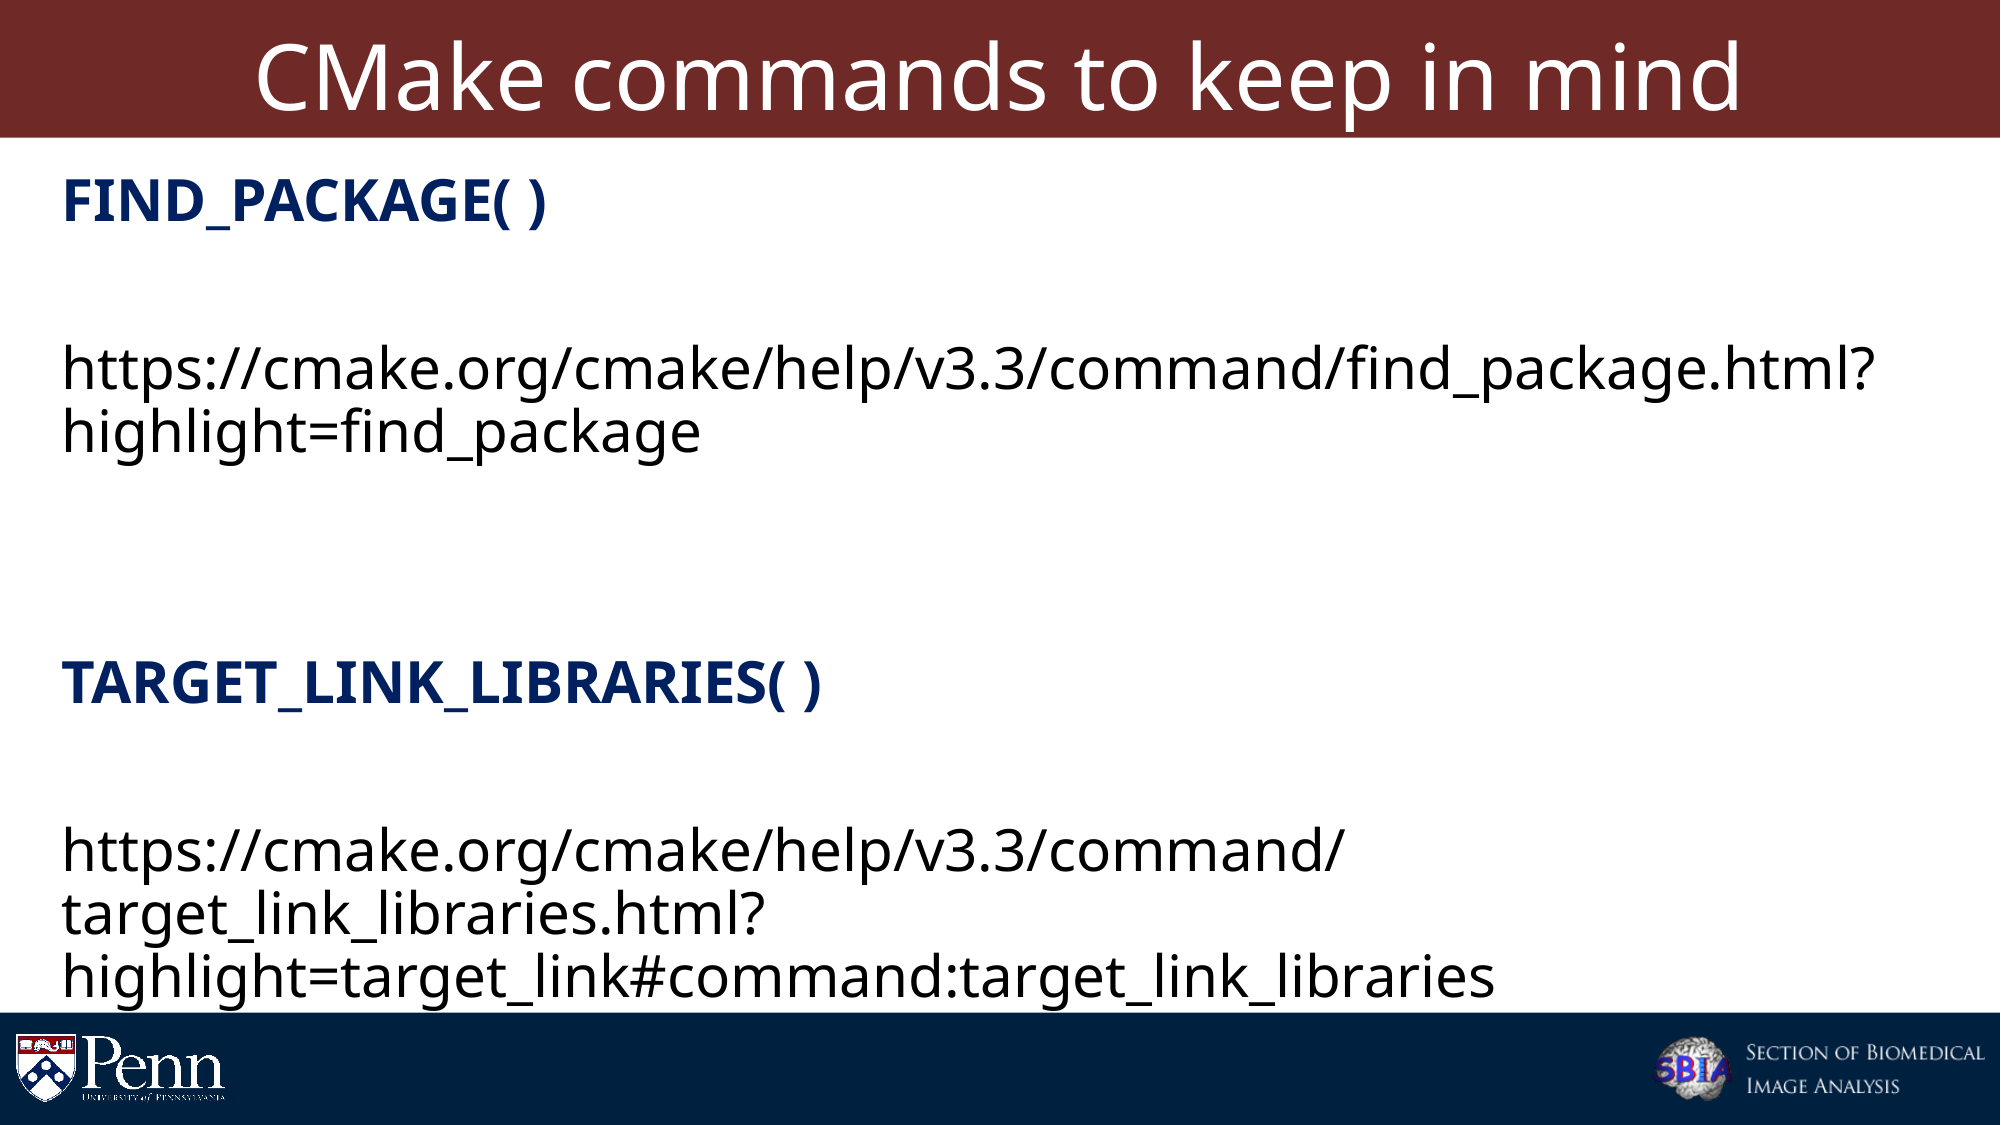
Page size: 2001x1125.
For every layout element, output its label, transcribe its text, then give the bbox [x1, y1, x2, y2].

list FIND_PACKAGE( ) https://cmake.org/cmake/help/v3.3/command/find_package.html?highlight=find_package TARGET_LINK_LIBRARIES( ) https://cmake.org/cmake/help/v3.3/command/target_link_libraries.html?highlight=target_link#command:target_link_libraries [46, 164, 1954, 988]
picture [16, 1034, 225, 1103]
title CMake commands to keep in mind [46, 0, 1954, 138]
picture [1652, 1035, 1985, 1102]
